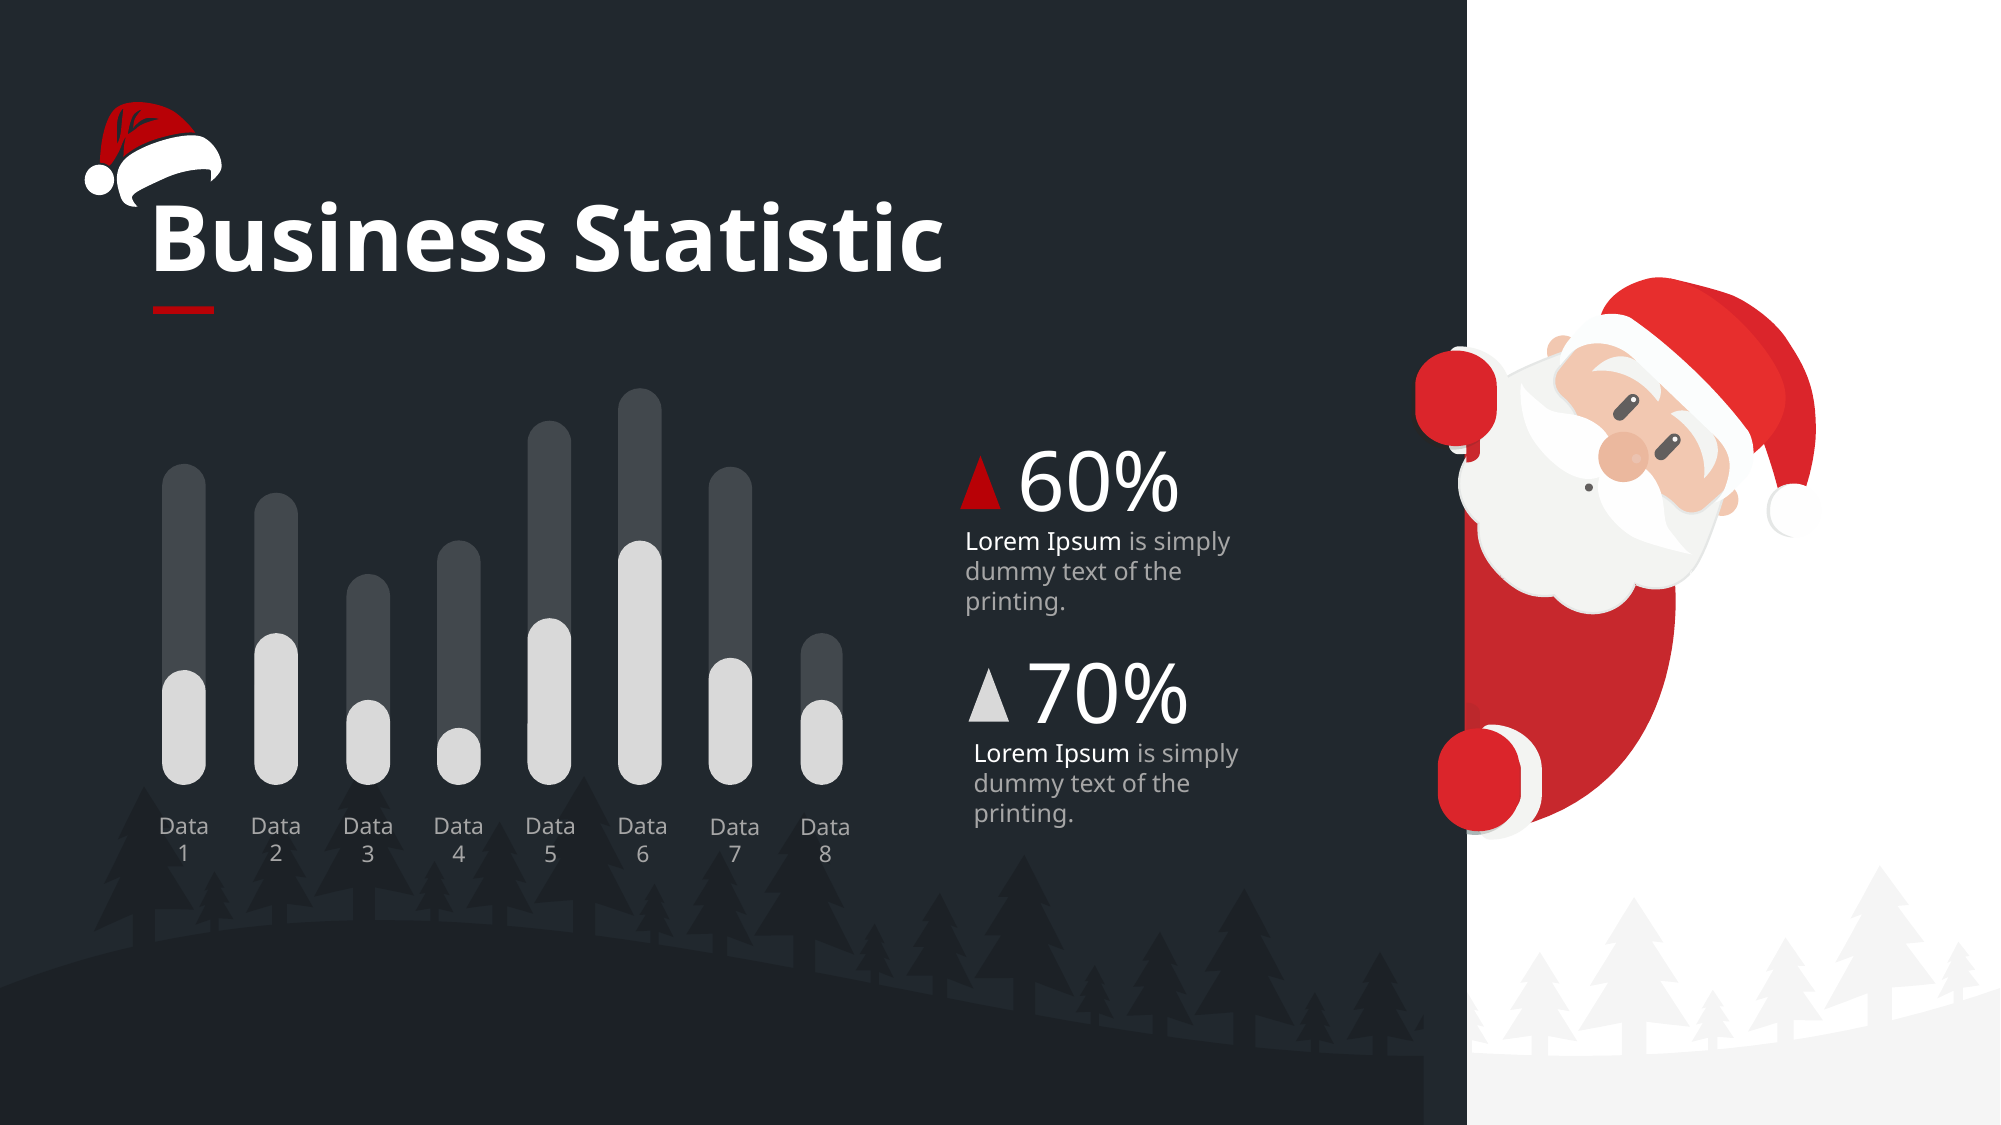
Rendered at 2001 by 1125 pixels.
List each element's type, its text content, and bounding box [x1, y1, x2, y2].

text_box [0, 0, 1468, 1125]
text_box [0, 804, 1424, 1125]
text_box [152, 305, 215, 315]
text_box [950, 420, 1289, 594]
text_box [84, 102, 222, 207]
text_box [135, 388, 874, 849]
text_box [1411, 277, 1822, 840]
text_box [958, 633, 1297, 807]
text_box Business Statistic [133, 172, 999, 297]
